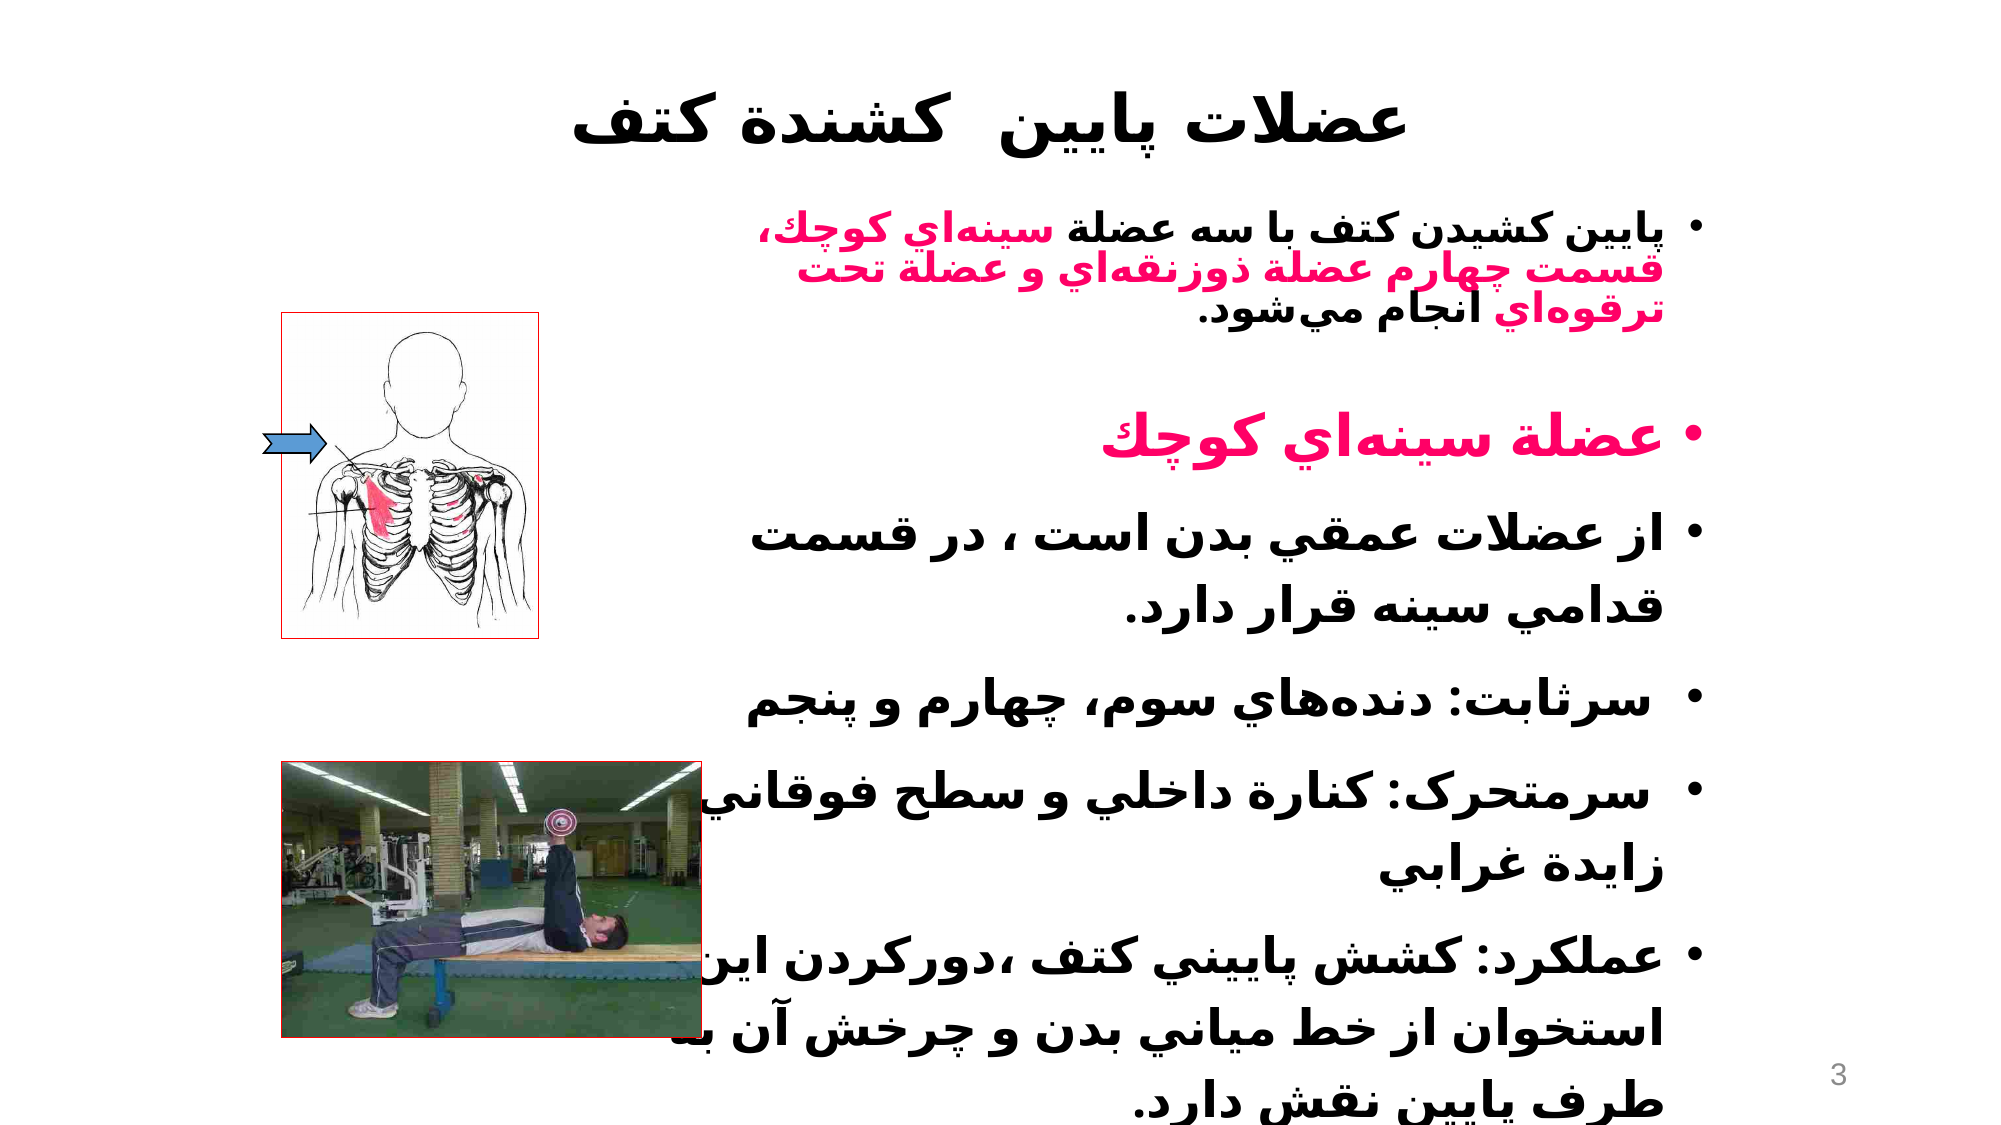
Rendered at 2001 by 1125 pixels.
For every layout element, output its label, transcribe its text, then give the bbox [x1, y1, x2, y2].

text_box [263, 434, 281, 454]
list پايين كشيدن كتف با سه عضلة سينه‌اي كوچك، قسمت چهارم عضلة ذوزنقه‌اي و عضلة تحت ترقوه‌اي انجام مي‌شود. عضلة سينه‌اي كوچك از عضلات عمقي بدن است ، در قسمت قدامي سينه قرار دارد. سرثابت: دنده‌هاي سوم، چهارم و پنجم سرمتحرک: كنارة داخلي و سطح فوقاني زايدة غرابي عملکرد: كشش پاييني كتف ،دوركردن اين استخوان از خط مياني بدن و چرخش آن به طرف پايين نقش دارد. [638, 202, 1719, 1024]
title كشندة كتف ‎ عضلات پايين [100, 47, 1900, 275]
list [281, 312, 539, 639]
slide_number 3 [1412, 1042, 1863, 1103]
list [281, 761, 702, 1038]
